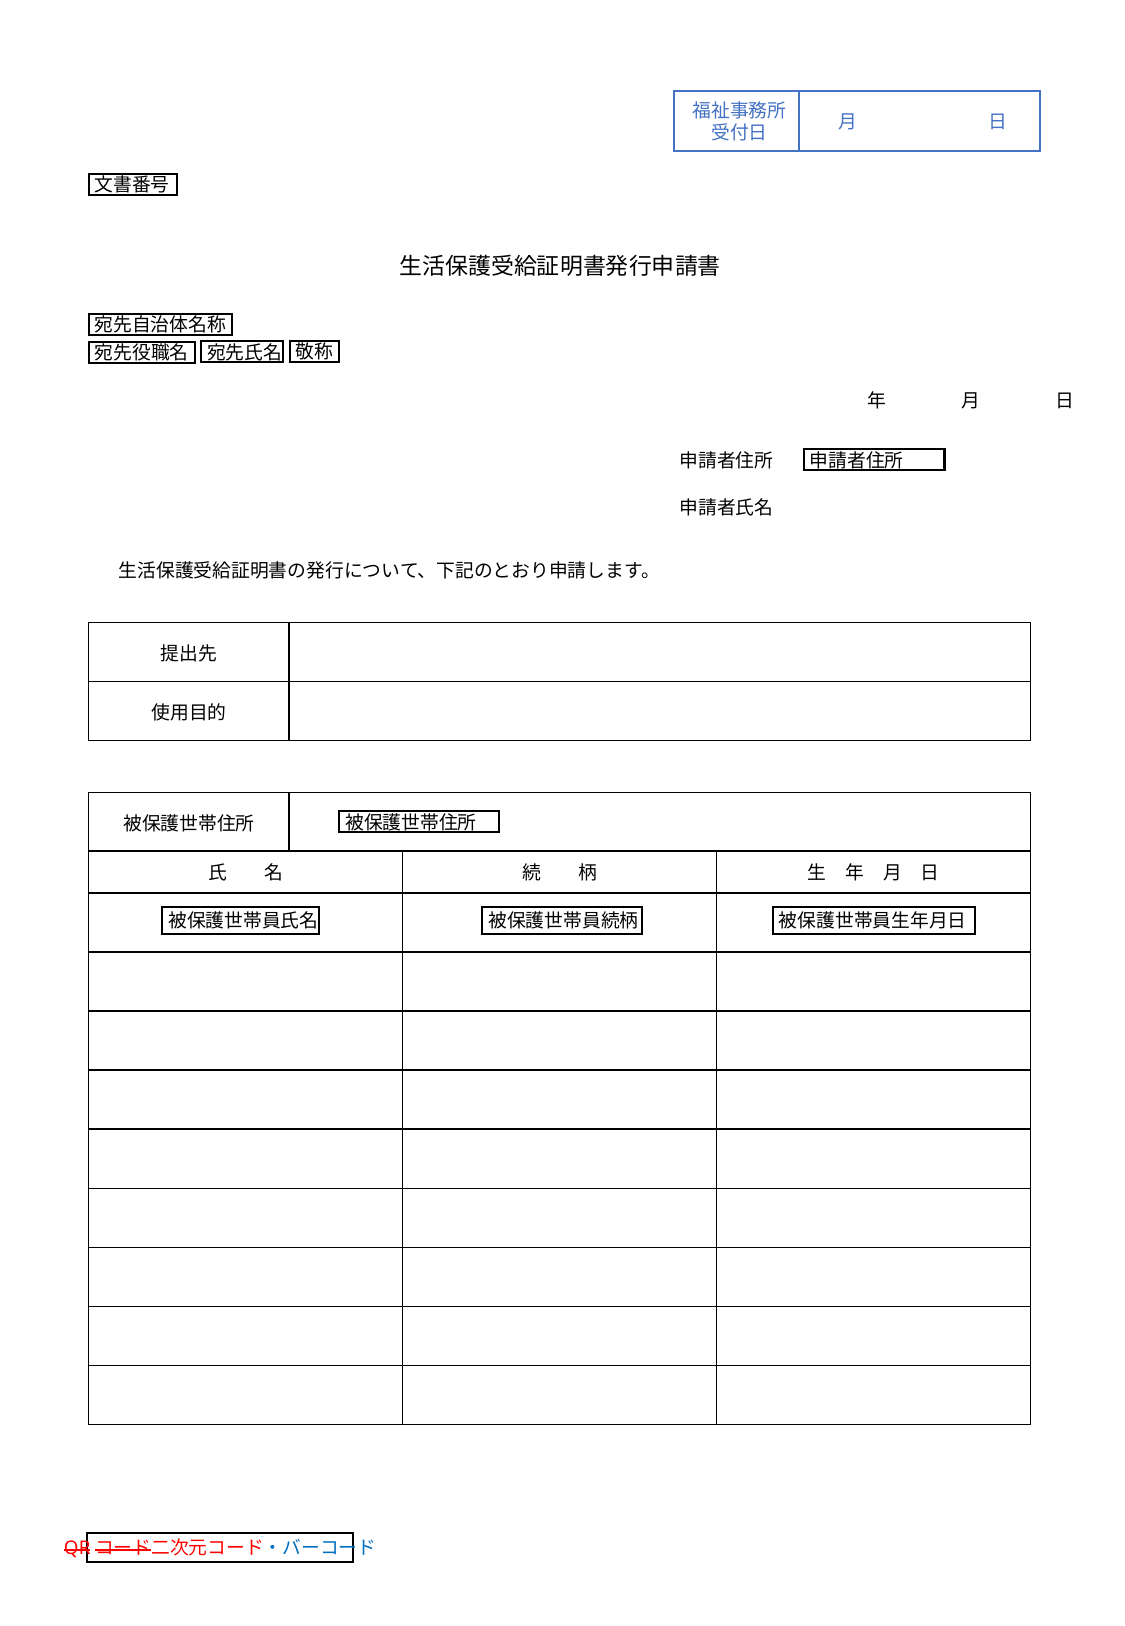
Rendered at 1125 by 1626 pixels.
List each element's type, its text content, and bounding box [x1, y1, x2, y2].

text_box QRコード二次元コード・バーコード [86, 1532, 354, 1563]
table_cell [89, 1130, 402, 1188]
table_cell [717, 1366, 1030, 1424]
table_header [290, 623, 1030, 681]
table_cell 使用目的 [89, 682, 288, 740]
table_cell [717, 1071, 1030, 1128]
text_box 文書番号 [88, 173, 178, 196]
table_header 被保護世帯住所 [89, 793, 288, 851]
table_cell [89, 894, 402, 951]
table_cell [89, 953, 402, 1010]
text_box 被保護世帯員氏名 [161, 906, 320, 935]
table_cell [89, 1248, 402, 1306]
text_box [673, 370, 1031, 538]
table_header 提出先 [89, 623, 288, 681]
table_cell [403, 953, 716, 1010]
table_cell [403, 1248, 716, 1306]
table_cell [717, 894, 1030, 951]
table_cell [403, 1366, 716, 1424]
text_box 生活保護受給証明書の発行について、下記のとおり申請します。 [99, 551, 1046, 590]
table_header [290, 793, 1030, 851]
table_cell [717, 953, 1030, 1010]
table_cell [403, 1012, 716, 1069]
table_cell [89, 1071, 402, 1128]
table_header 氏 名 [89, 852, 402, 892]
text_box 被保護世帯員生年月日 [772, 906, 976, 935]
table_cell [403, 1189, 716, 1247]
table_cell [89, 1307, 402, 1365]
text_box 生活保護受給証明書発行申請書 [89, 243, 1031, 286]
table_cell [89, 1366, 402, 1424]
table_cell [717, 1012, 1030, 1069]
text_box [88, 313, 340, 363]
table_header 生 年 月 日 [717, 852, 1030, 892]
table_cell [89, 1012, 402, 1069]
table_cell [717, 1248, 1030, 1306]
table_cell [290, 682, 1030, 740]
table_cell [403, 894, 716, 951]
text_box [673, 91, 1041, 152]
table_cell [403, 1307, 716, 1365]
table_cell [717, 1130, 1030, 1188]
table_cell [717, 1307, 1030, 1365]
table_cell [717, 1189, 1030, 1247]
table_cell [403, 1071, 716, 1128]
text_box 被保護世帯住所 [338, 810, 500, 833]
table_cell [89, 1189, 402, 1247]
table_header 続 柄 [403, 852, 716, 892]
text_box 被保護世帯員続柄 [481, 906, 643, 935]
table_cell [403, 1130, 716, 1188]
